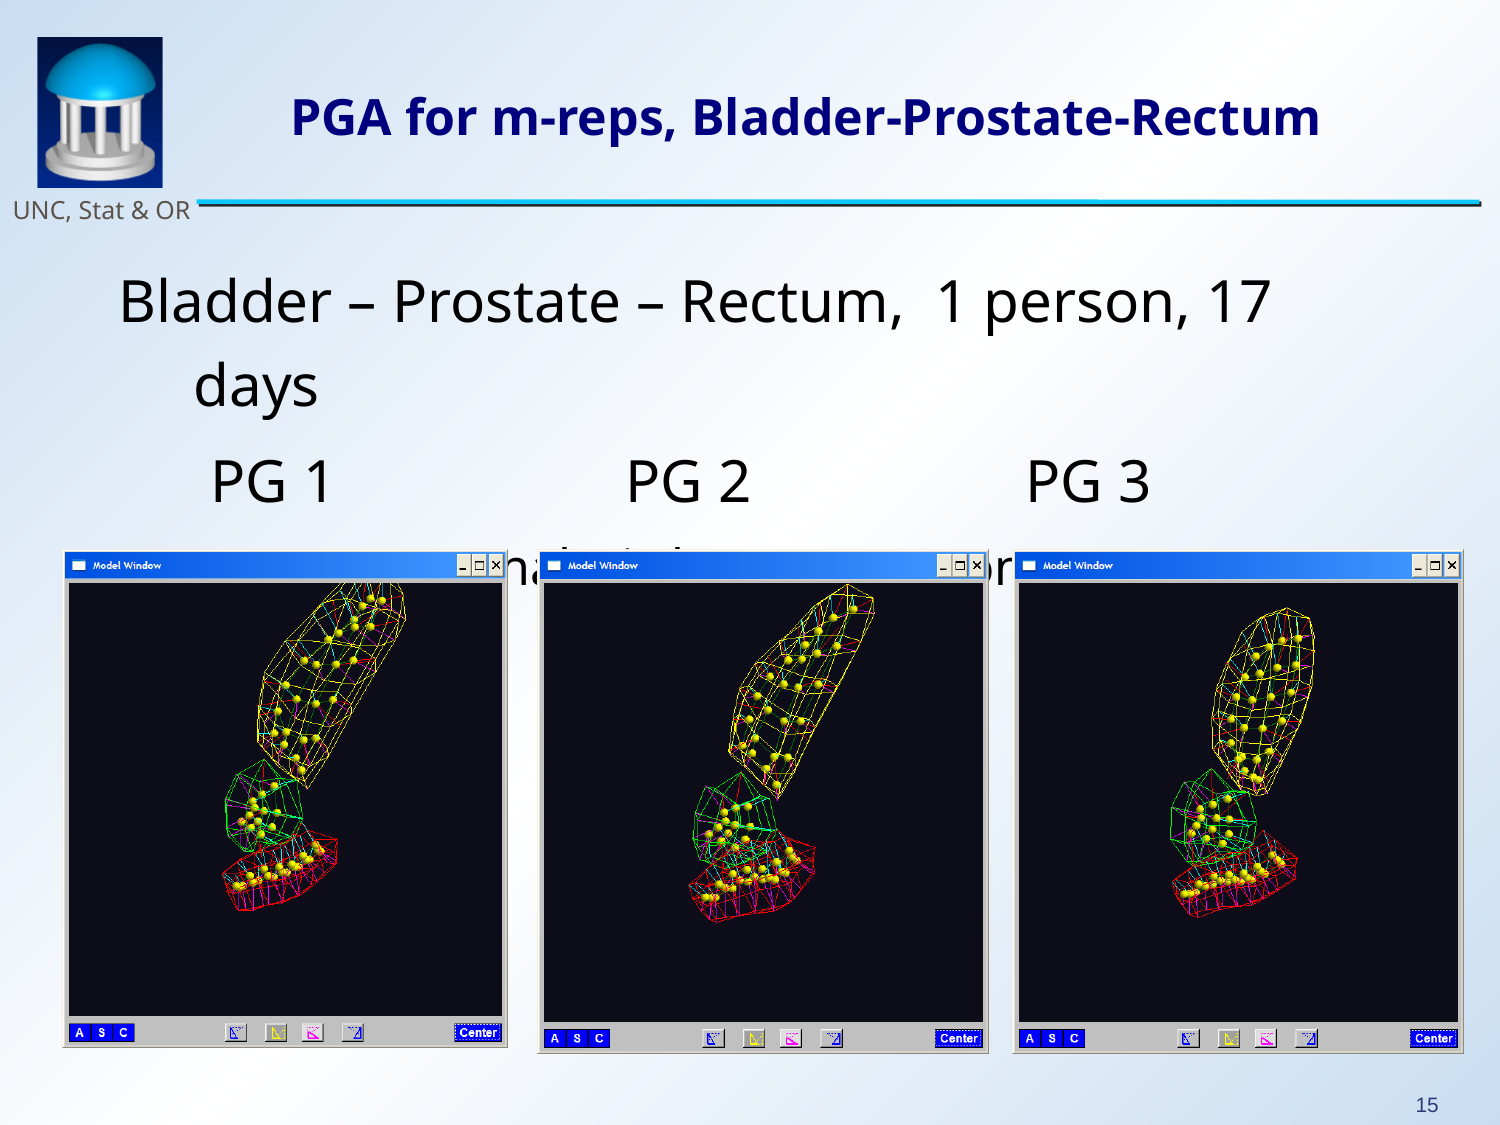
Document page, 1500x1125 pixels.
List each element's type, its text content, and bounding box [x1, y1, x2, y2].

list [537, 549, 989, 1054]
title PGA for m-reps, Bladder-Prostate-Rectum [274, 74, 1448, 156]
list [1012, 549, 1464, 1054]
list Bladder – Prostate – Rectum, 1 person, 17 days PG 1 PG 2 PG 3 (analysis by Ja Yeon Jeong) [103, 242, 1426, 538]
picture [62, 549, 509, 1049]
